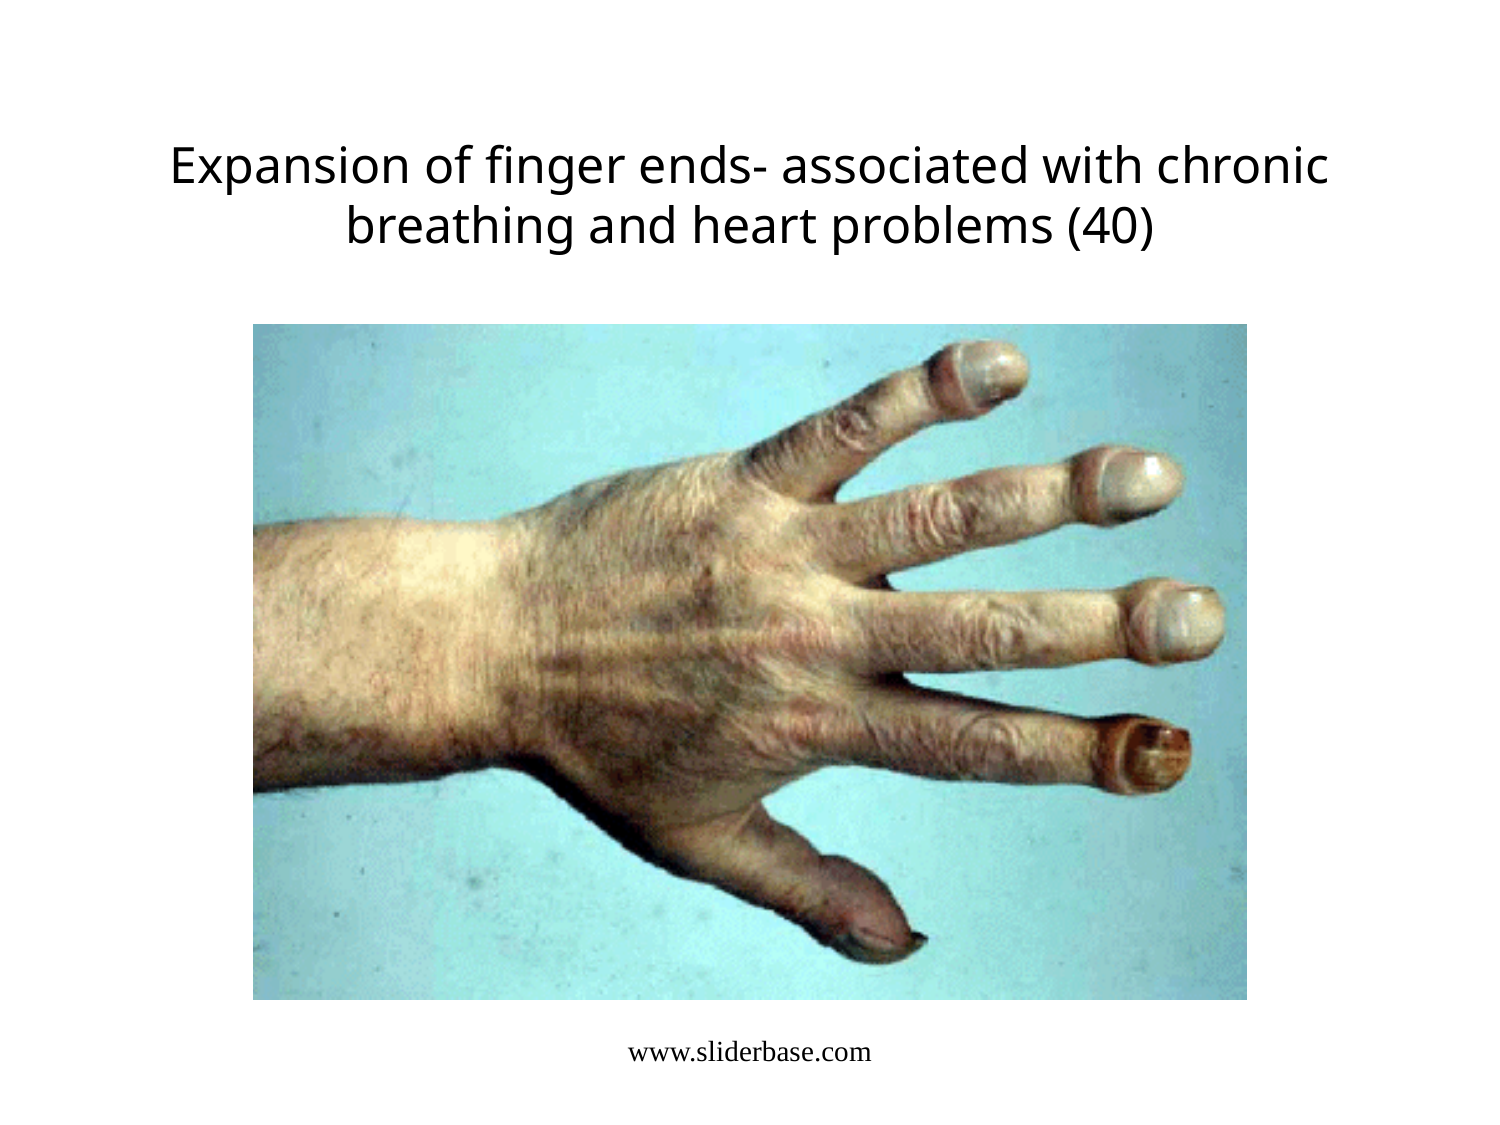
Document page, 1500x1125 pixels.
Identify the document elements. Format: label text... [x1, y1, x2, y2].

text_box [253, 324, 1247, 1001]
title Expansion of finger ends- associated with chronic breathing and heart problems (40) [112, 99, 1388, 288]
footer www.sliderbase.com [512, 1025, 988, 1100]
